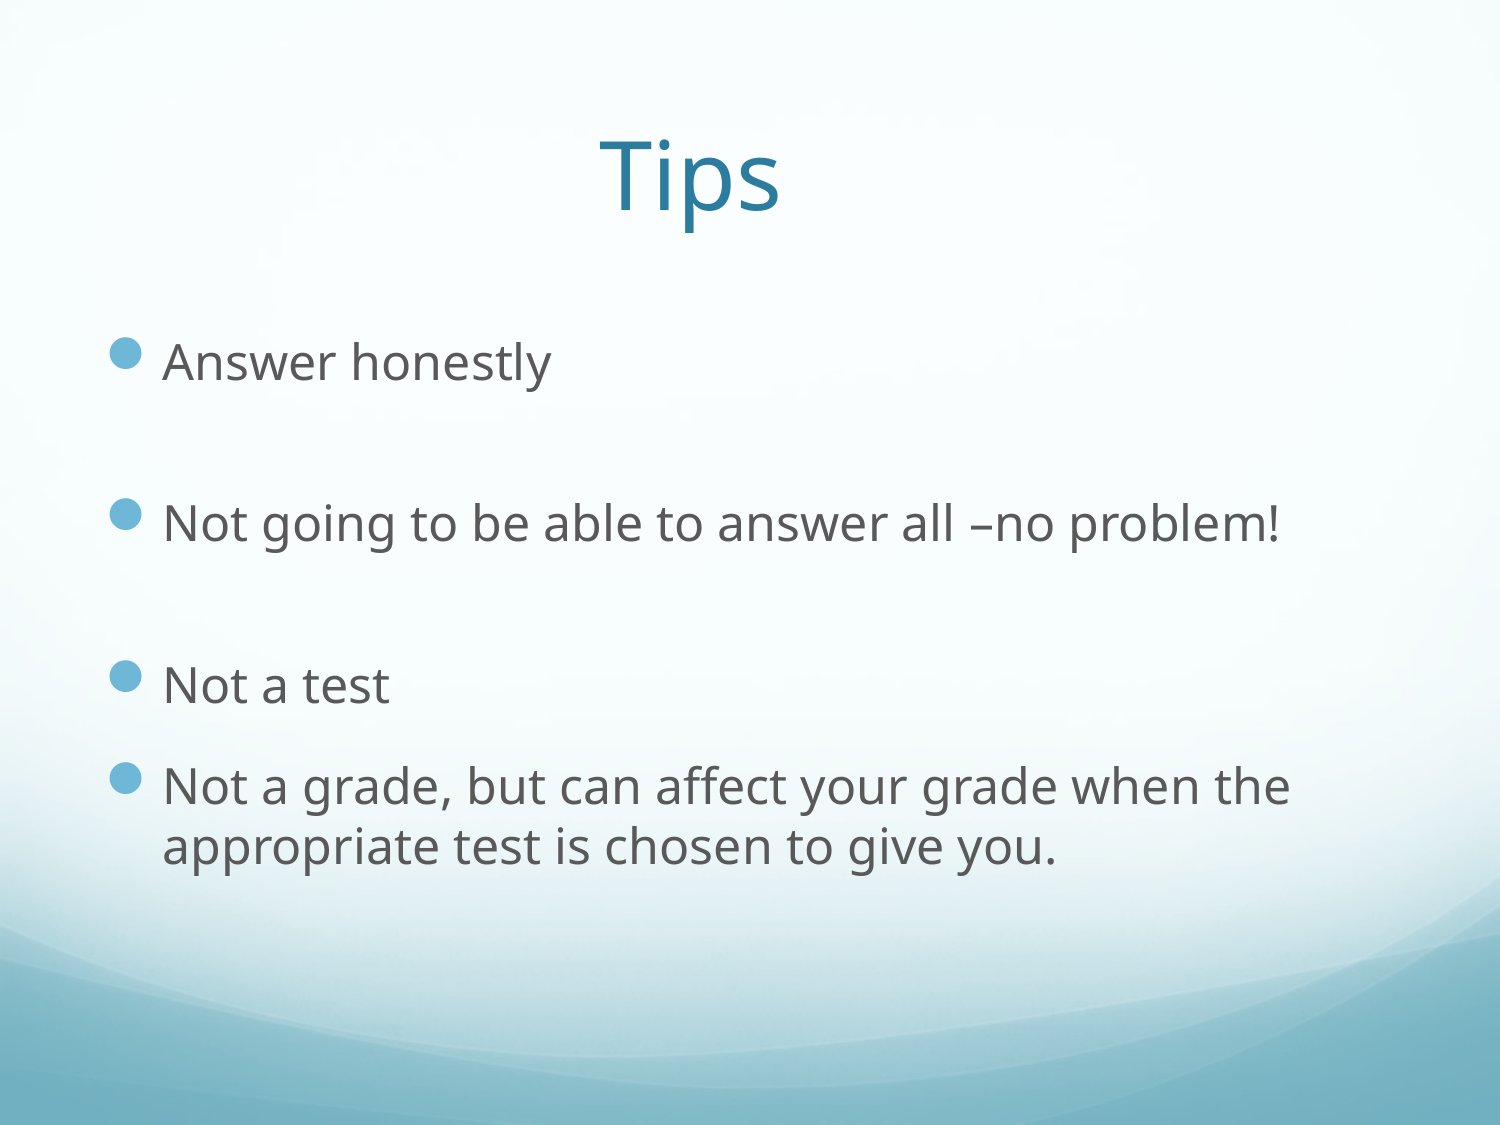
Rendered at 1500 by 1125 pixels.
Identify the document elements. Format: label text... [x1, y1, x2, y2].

list Answer honestly Not going to be able to answer all –no problem! Not a test Not a grade, but can affect your grade when the appropriate test is chosen to give you. [90, 262, 1410, 975]
title Tips [90, 17, 1410, 237]
